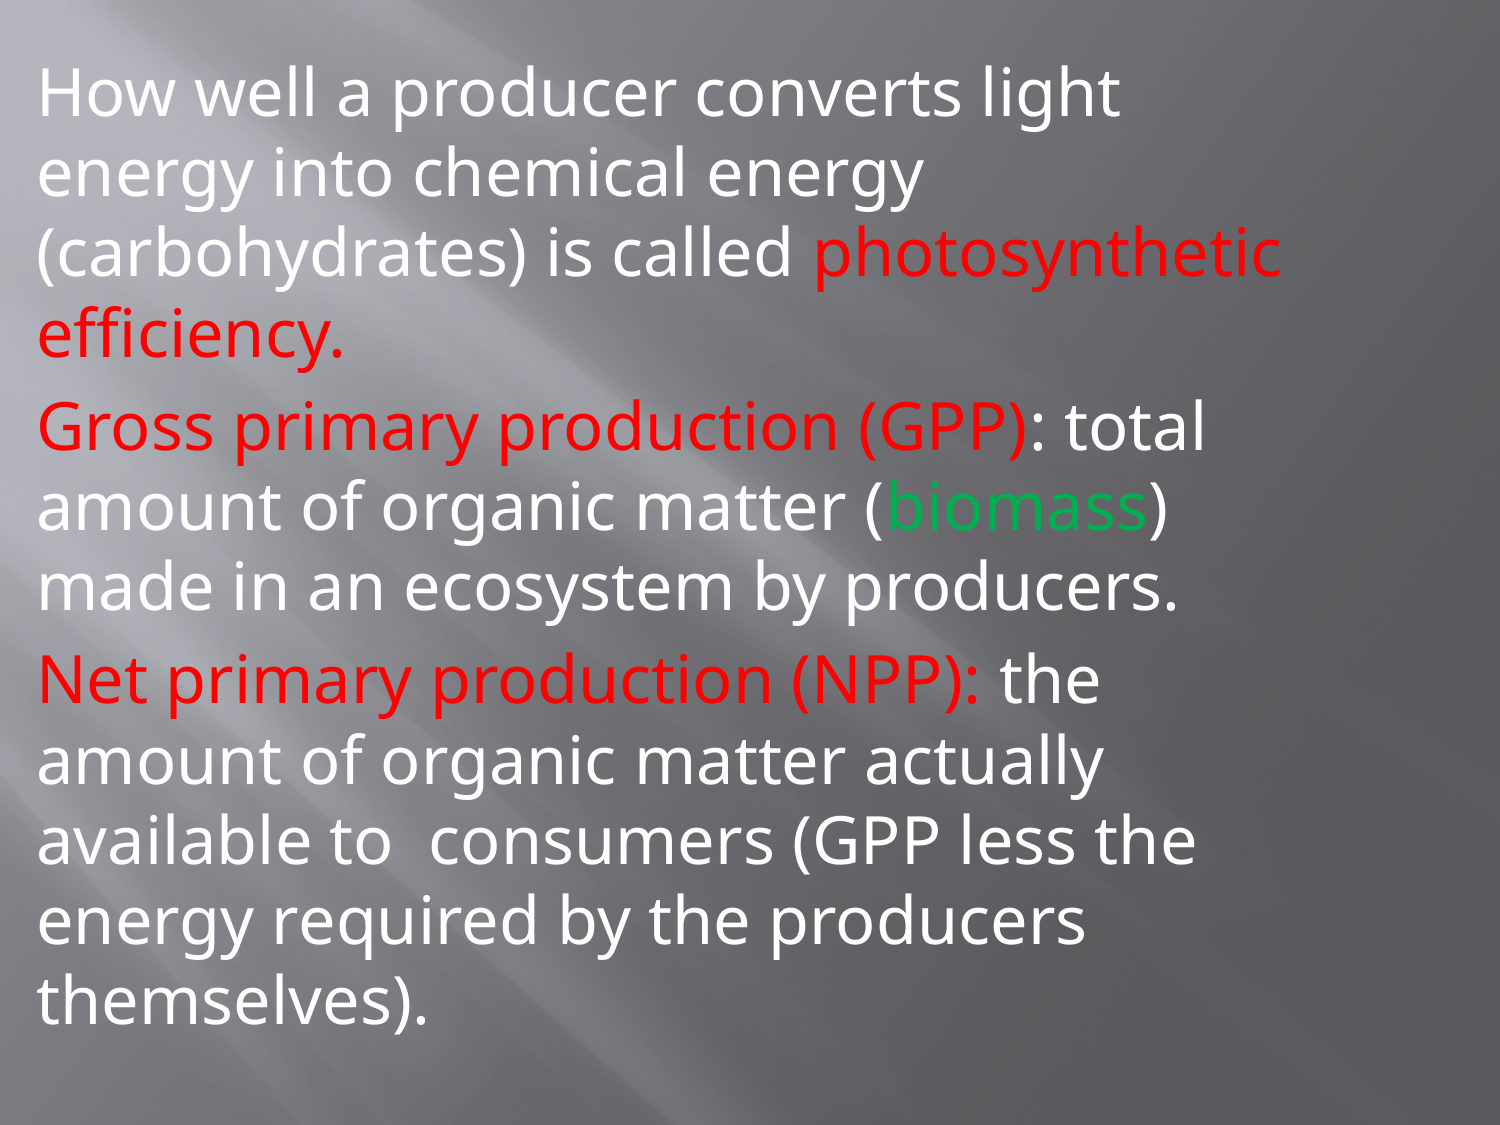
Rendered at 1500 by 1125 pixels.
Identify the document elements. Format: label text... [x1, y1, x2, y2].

list How well a producer converts light energy into chemical energy (carbohydrates) is called photosynthetic efficiency. Gross primary production (GPP): total amount of organic matter (biomass) made in an ecosystem by producers. Net primary production (NPP): the amount of organic matter actually available to consumers (GPP less the energy required by the producers themselves). [0, 42, 1350, 1047]
